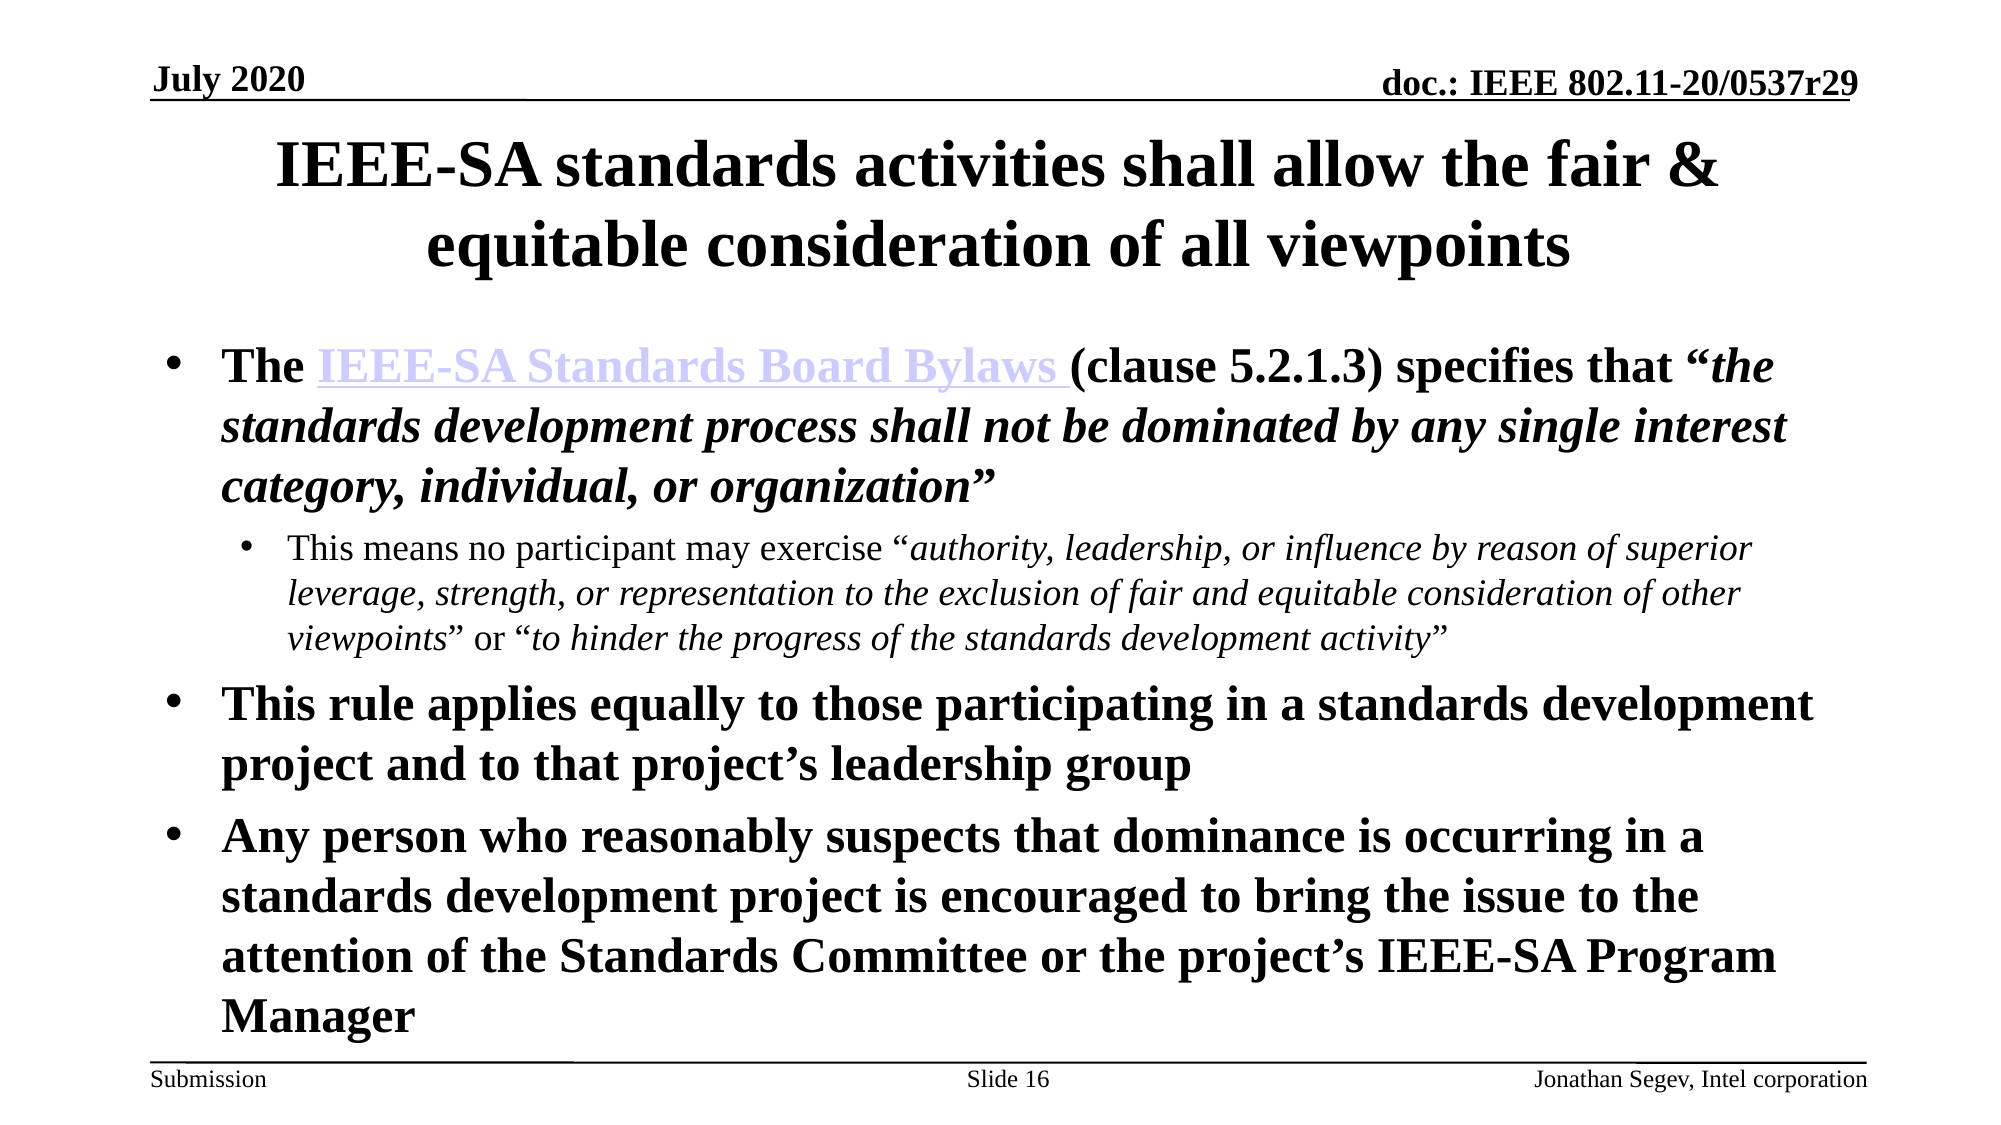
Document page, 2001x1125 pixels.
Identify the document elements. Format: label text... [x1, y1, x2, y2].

slide_number Slide 16 [950, 1061, 1067, 1123]
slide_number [152, 54, 563, 100]
list The IEEE-SA Standards Board Bylaws (clause 5.2.1.3) specifies that “the standards development process shall not be dominated by any single interest category, individual, or organization” This means no participant may exercise “authority, leadership, or influence by reason of superior leverage, strength, or representation to the exclusion of fair and equitable consideration of other viewpoints” or “to hinder the progress of the standards development activity” This rule applies equally to those participating in a standards development project and to that project’s leadership group Any person who reasonably suspects that dominance is occurring in a standards development project is encouraged to bring the issue to the attention of the Standards Committee or the project’s IEEE-SA Program Manager [149, 324, 1850, 1000]
footer Jonathan Segev, Intel corporation [1171, 1061, 1869, 1093]
title IEEE-SA standards activities shall allow the fair & equitable consideration of all viewpoints [149, 112, 1850, 288]
